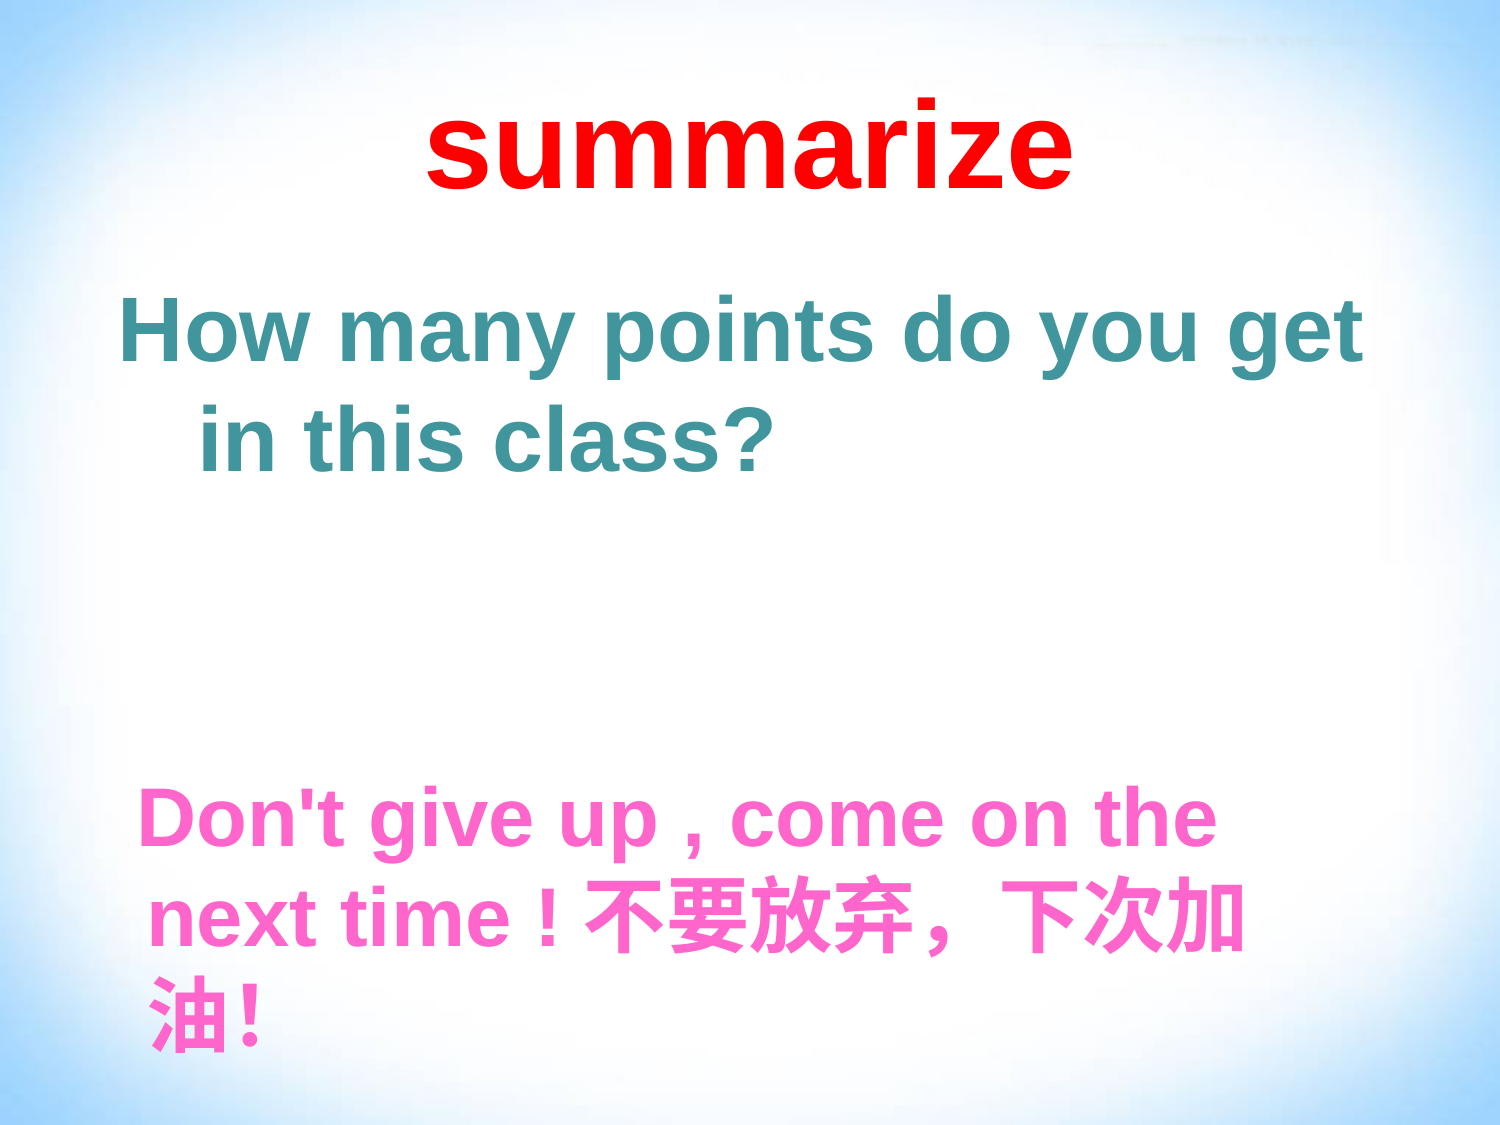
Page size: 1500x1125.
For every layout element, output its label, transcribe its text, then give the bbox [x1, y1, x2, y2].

title summarize [75, 45, 1425, 233]
list How many points do you get in this class? Don't give up , come on the next time !不要放弃，下次加油！ [75, 262, 1388, 941]
picture [0, 0, 1500, 1125]
